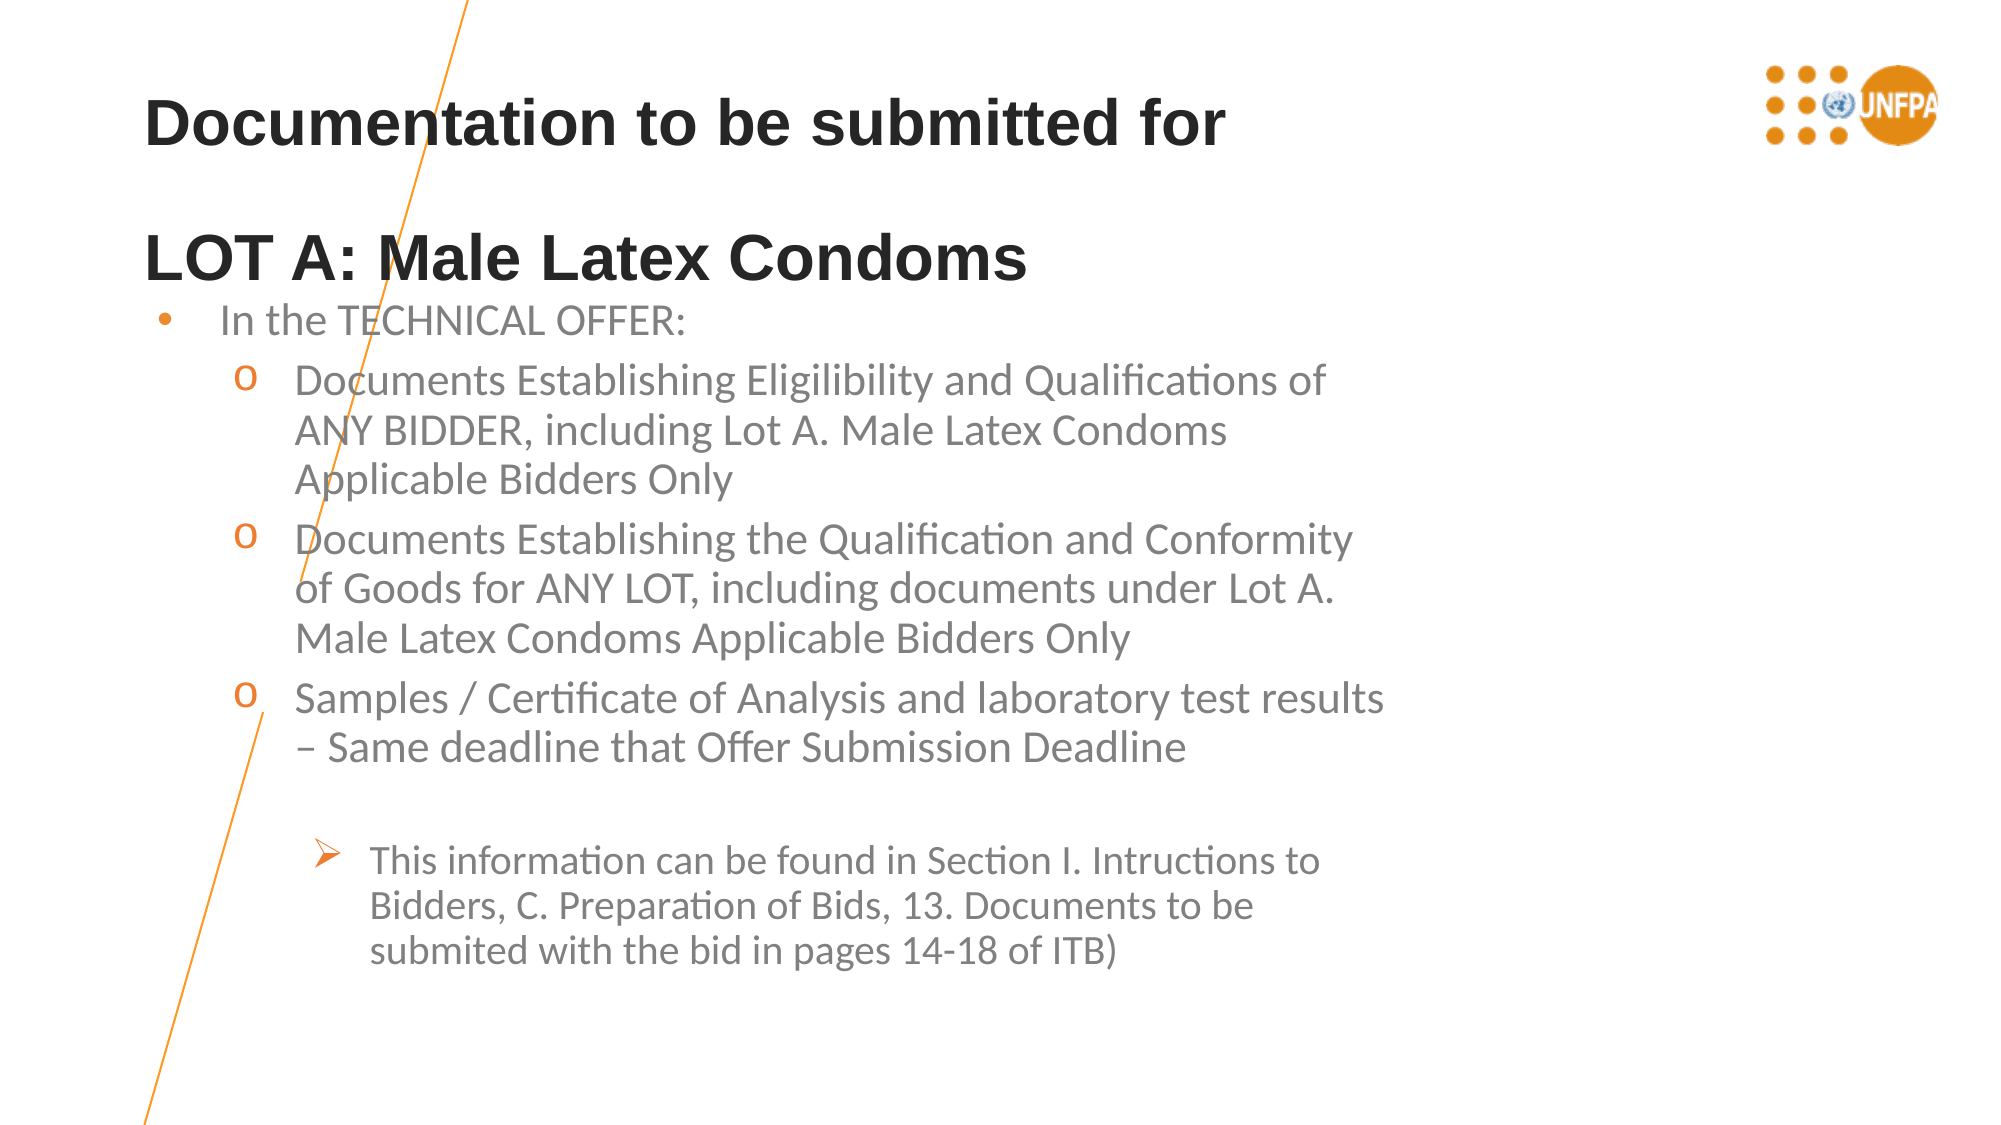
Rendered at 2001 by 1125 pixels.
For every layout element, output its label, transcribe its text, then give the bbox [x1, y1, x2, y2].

list In the TECHNICAL OFFER: Documents Establishing Eligilibility and Qualifications of ANY BIDDER, including Lot A. Male Latex Condoms Applicable Bidders Only Documents Establishing the Qualification and Conformity of Goods for ANY LOT, including documents under Lot A. Male Latex Condoms Applicable Bidders Only Samples / Certificate of Analysis and laboratory test results – Same deadline that Offer Submission Deadline This information can be found in Section I. Intructions to Bidders, C. Preparation of Bids, 13. Documents to be submited with the bid in pages 14-18 of ITB) [129, 288, 1409, 1028]
picture [1766, 65, 1939, 146]
title Documentation to be submitted for LOT A: Male Latex Condoms [129, 160, 1677, 244]
